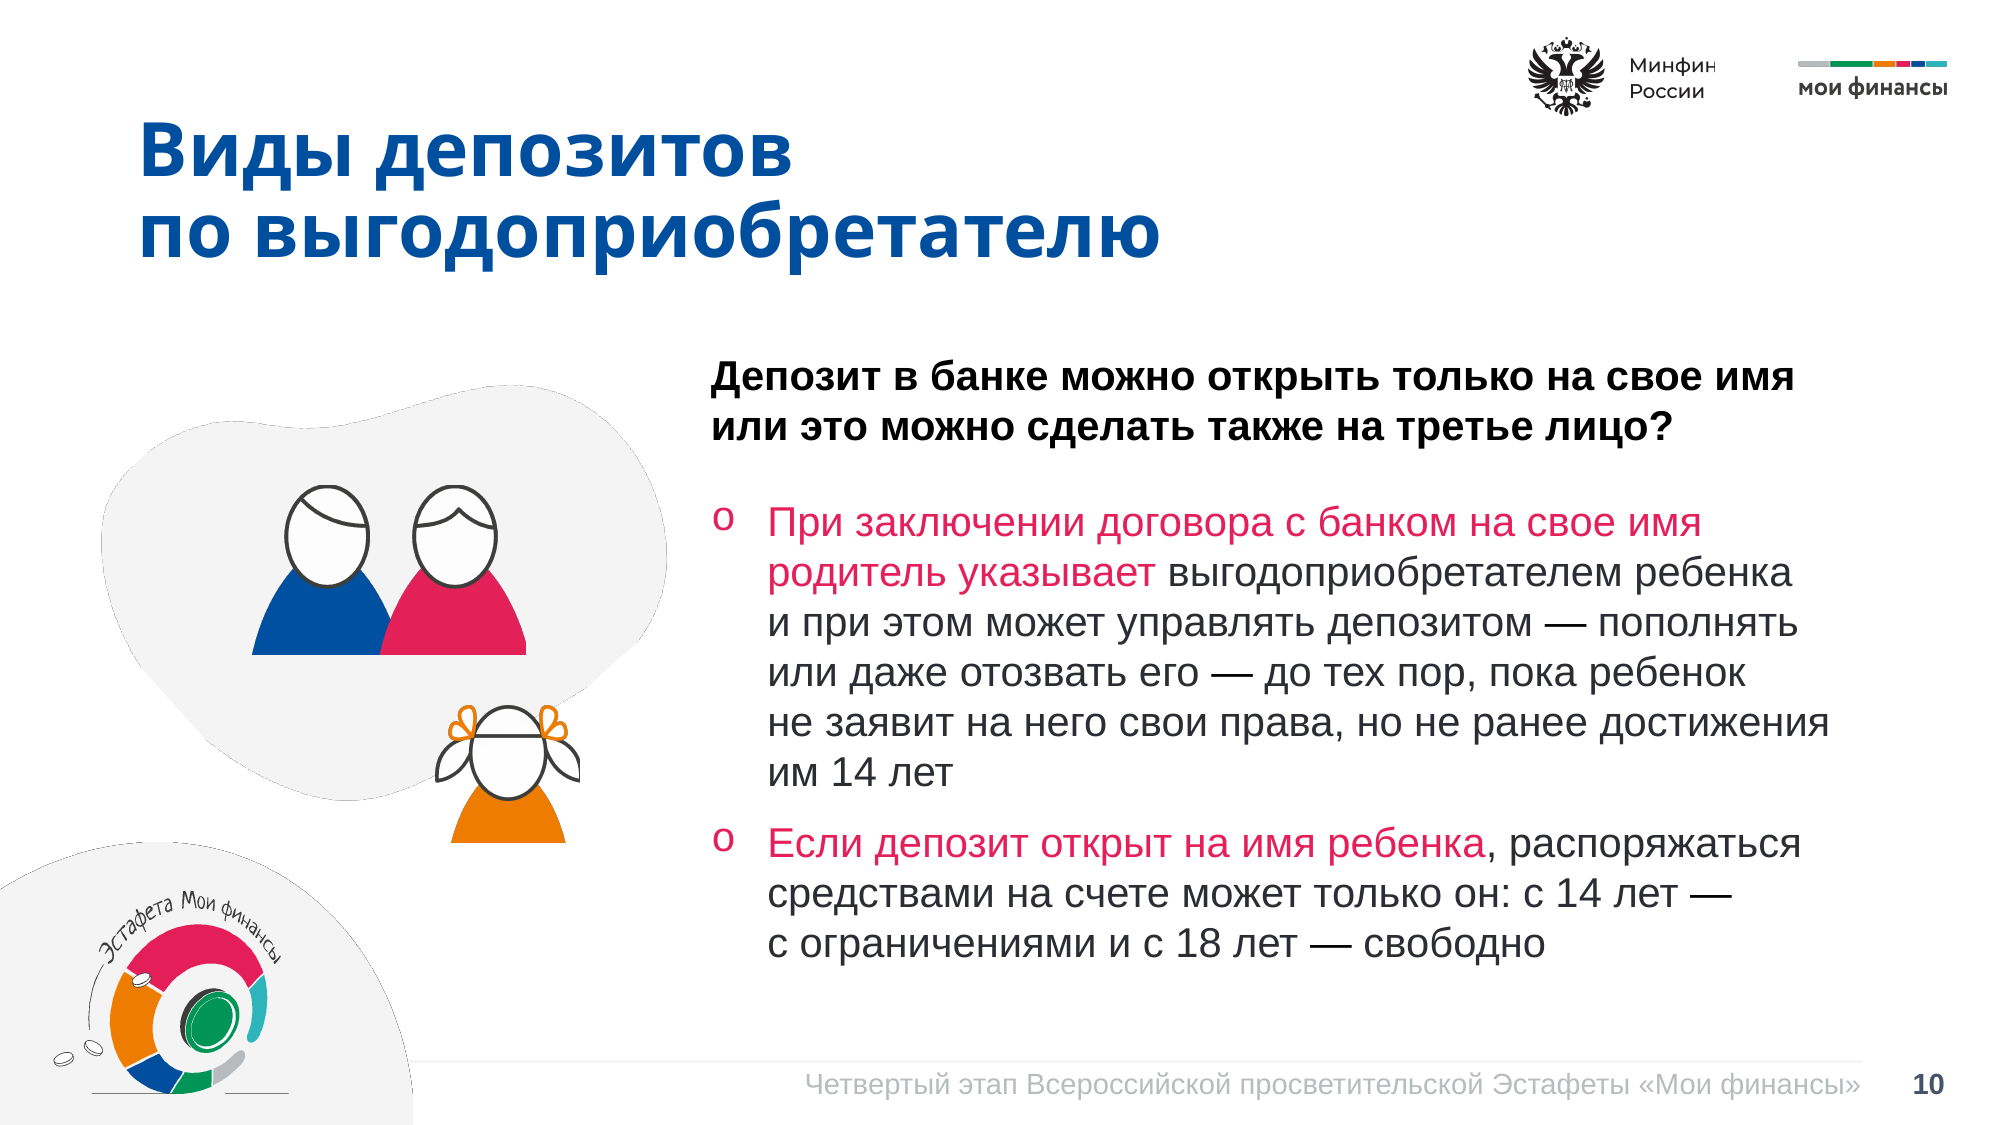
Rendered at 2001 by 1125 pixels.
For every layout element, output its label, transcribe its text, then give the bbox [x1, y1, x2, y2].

text_box Депозит в банке можно открыть только на свое имя или это можно сделать также на третье лицо? [710, 348, 1844, 449]
picture [0, 267, 710, 1125]
picture [1798, 61, 1947, 99]
text_box 10 [1862, 1065, 1945, 1125]
title Виды депозитов по выгодоприобретателю [137, 111, 1321, 267]
picture [1528, 37, 1715, 116]
text_box При заключении договора с банком на свое имя родитель указывает выгодоприобретателем ребенка и при этом может управлять депозитом — пополнять или даже отозвать его — до тех пор, пока ребенок не заявит на него свои права, но не ранее достижения им 14 лет Если депозит открыт на имя ребенка, распоряжаться средствами на счете может только он: с 14 лет — с ограничениями и с 18 лет — свободно [710, 494, 1863, 966]
